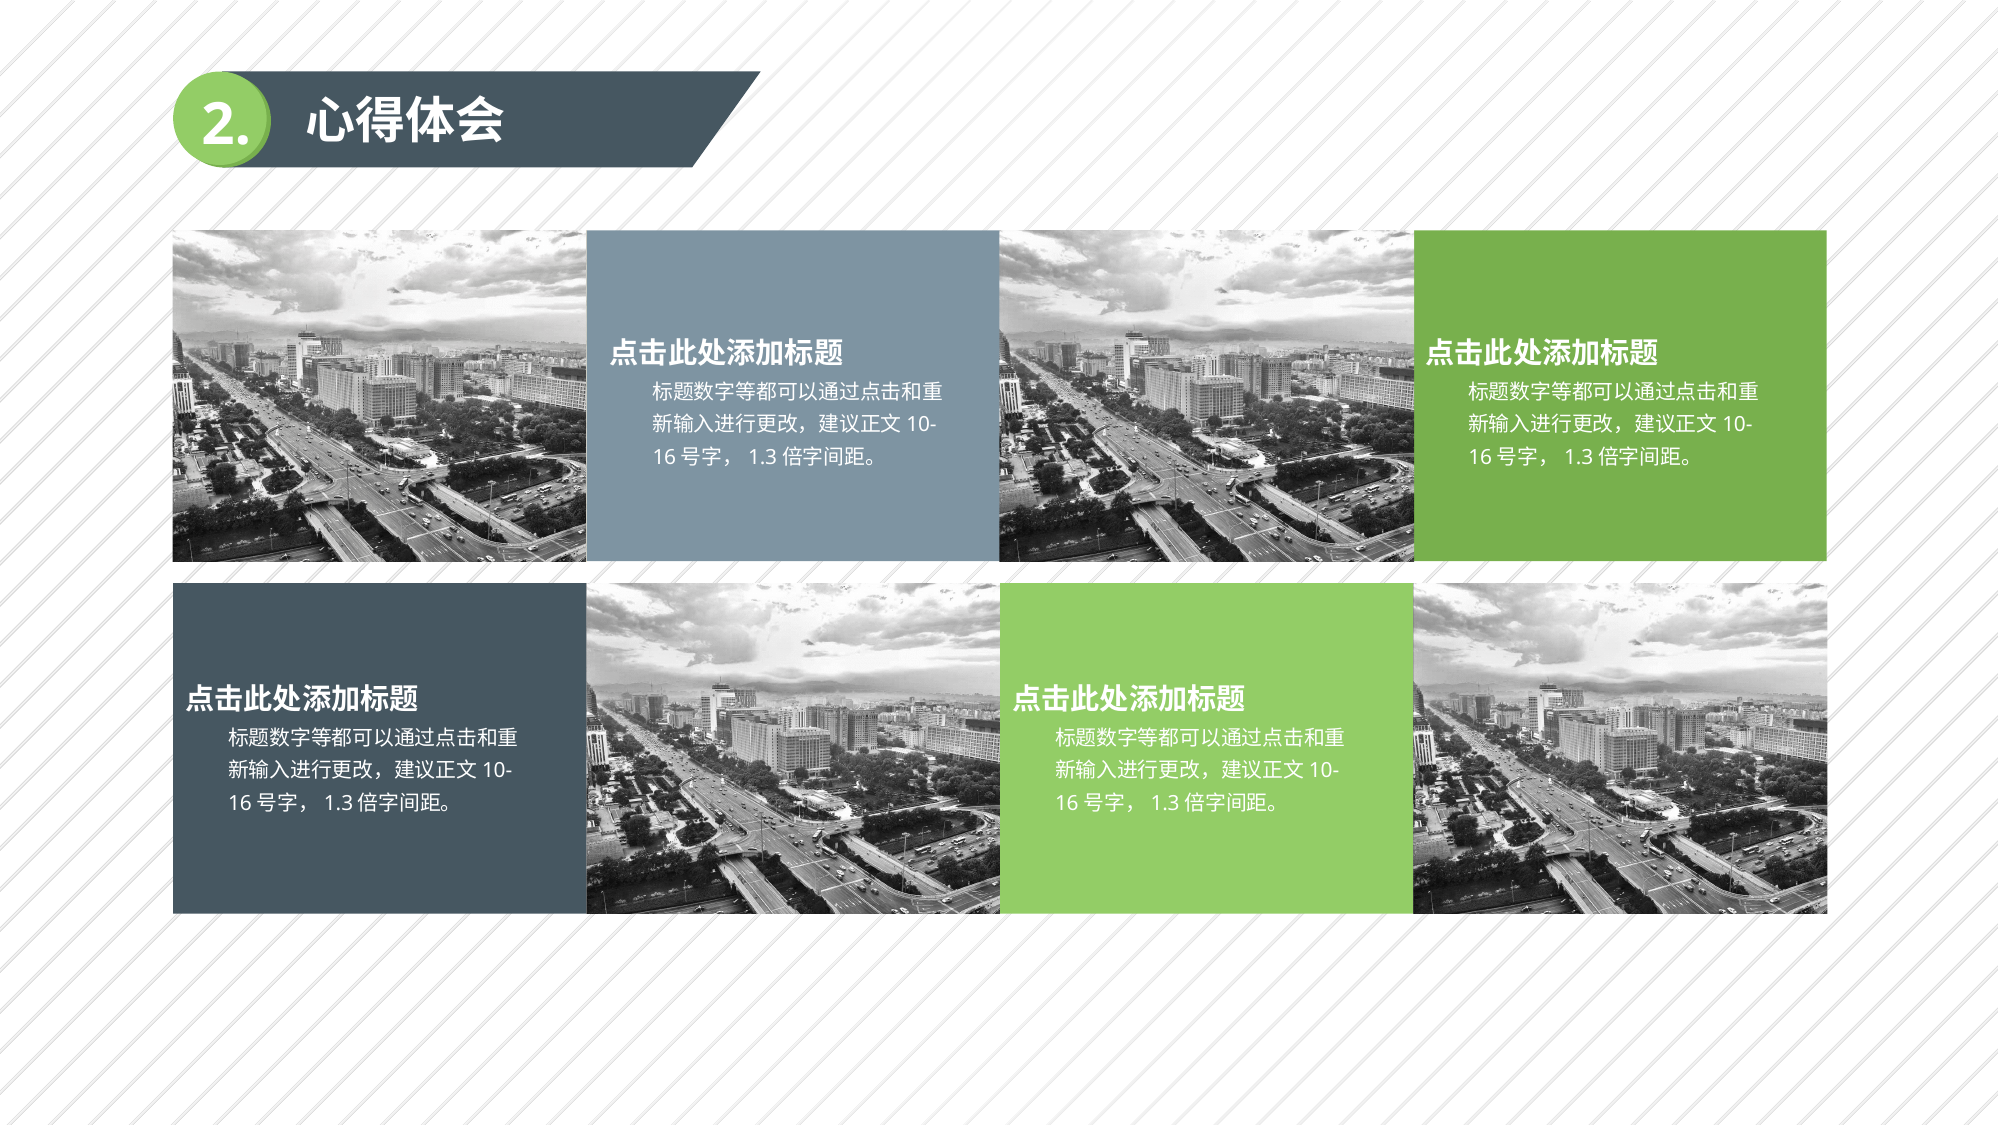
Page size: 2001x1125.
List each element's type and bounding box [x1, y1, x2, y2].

picture [0, 0, 1998, 1125]
text_box [637, 315, 971, 478]
text_box [173, 71, 761, 168]
text_box [213, 662, 547, 824]
text_box [1039, 662, 1374, 824]
text_box [172, 230, 1828, 914]
text_box [1453, 315, 1787, 478]
